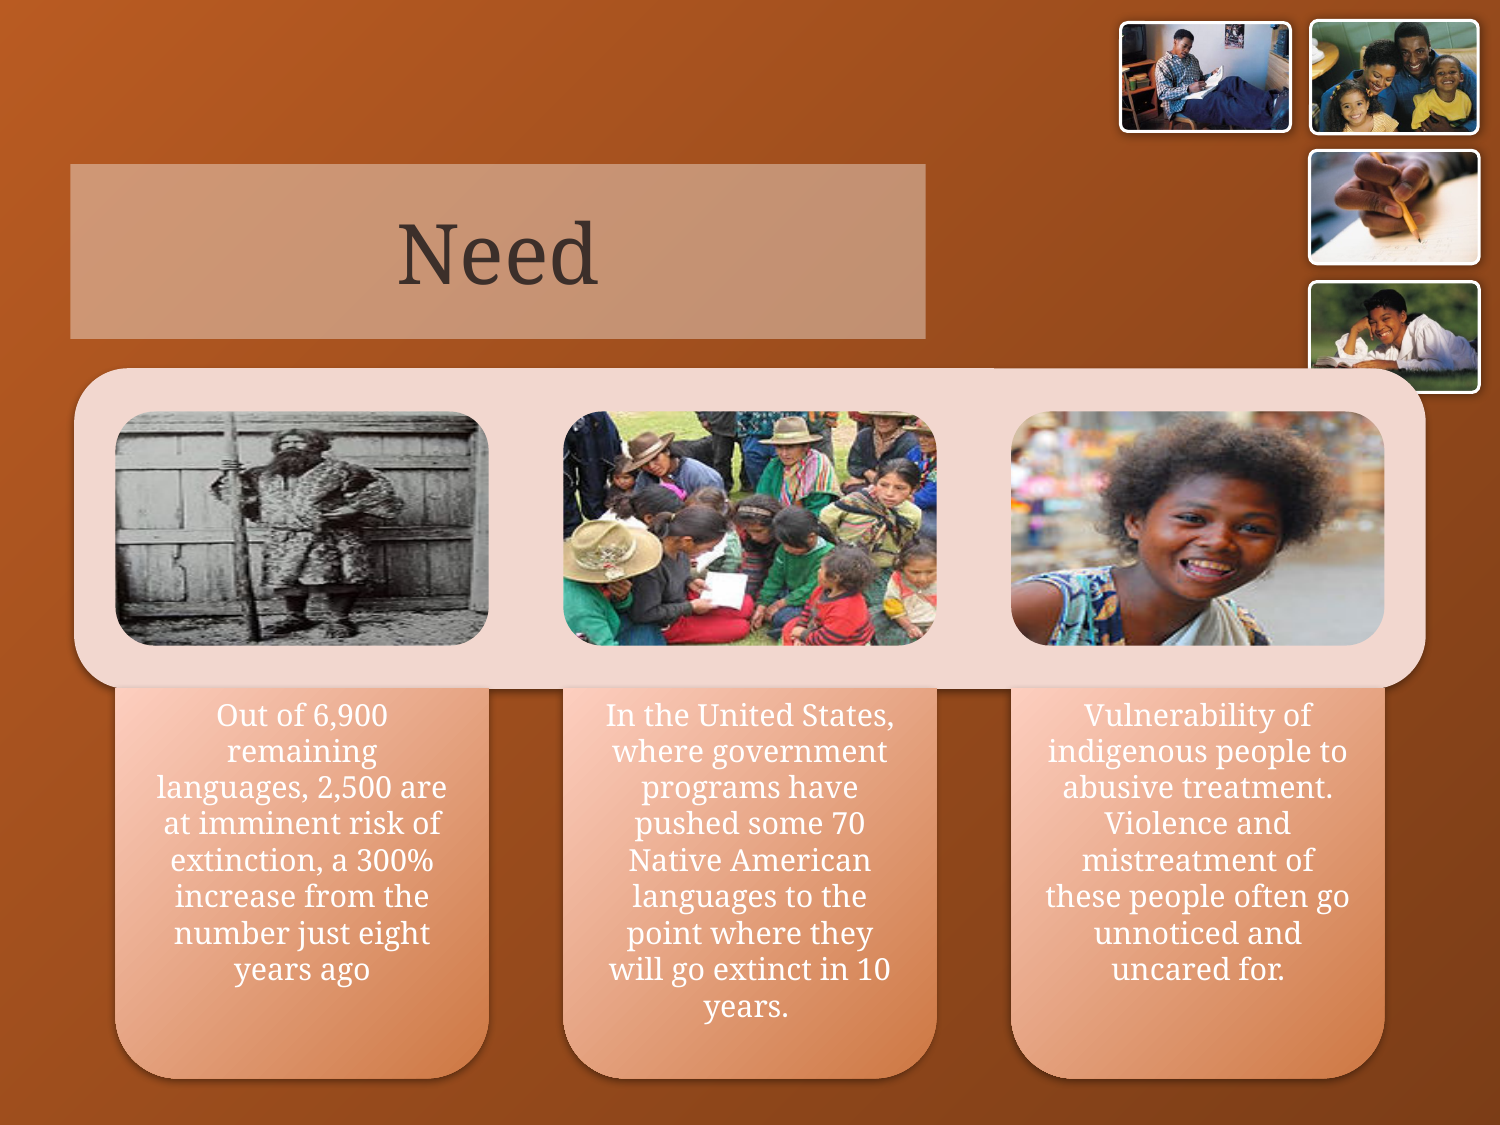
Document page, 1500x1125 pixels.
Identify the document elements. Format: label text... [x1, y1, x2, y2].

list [74, 368, 1426, 1079]
picture [1312, 152, 1477, 262]
picture [1123, 25, 1288, 129]
picture [1313, 22, 1476, 132]
picture [1311, 284, 1477, 390]
title Need [70, 164, 926, 339]
